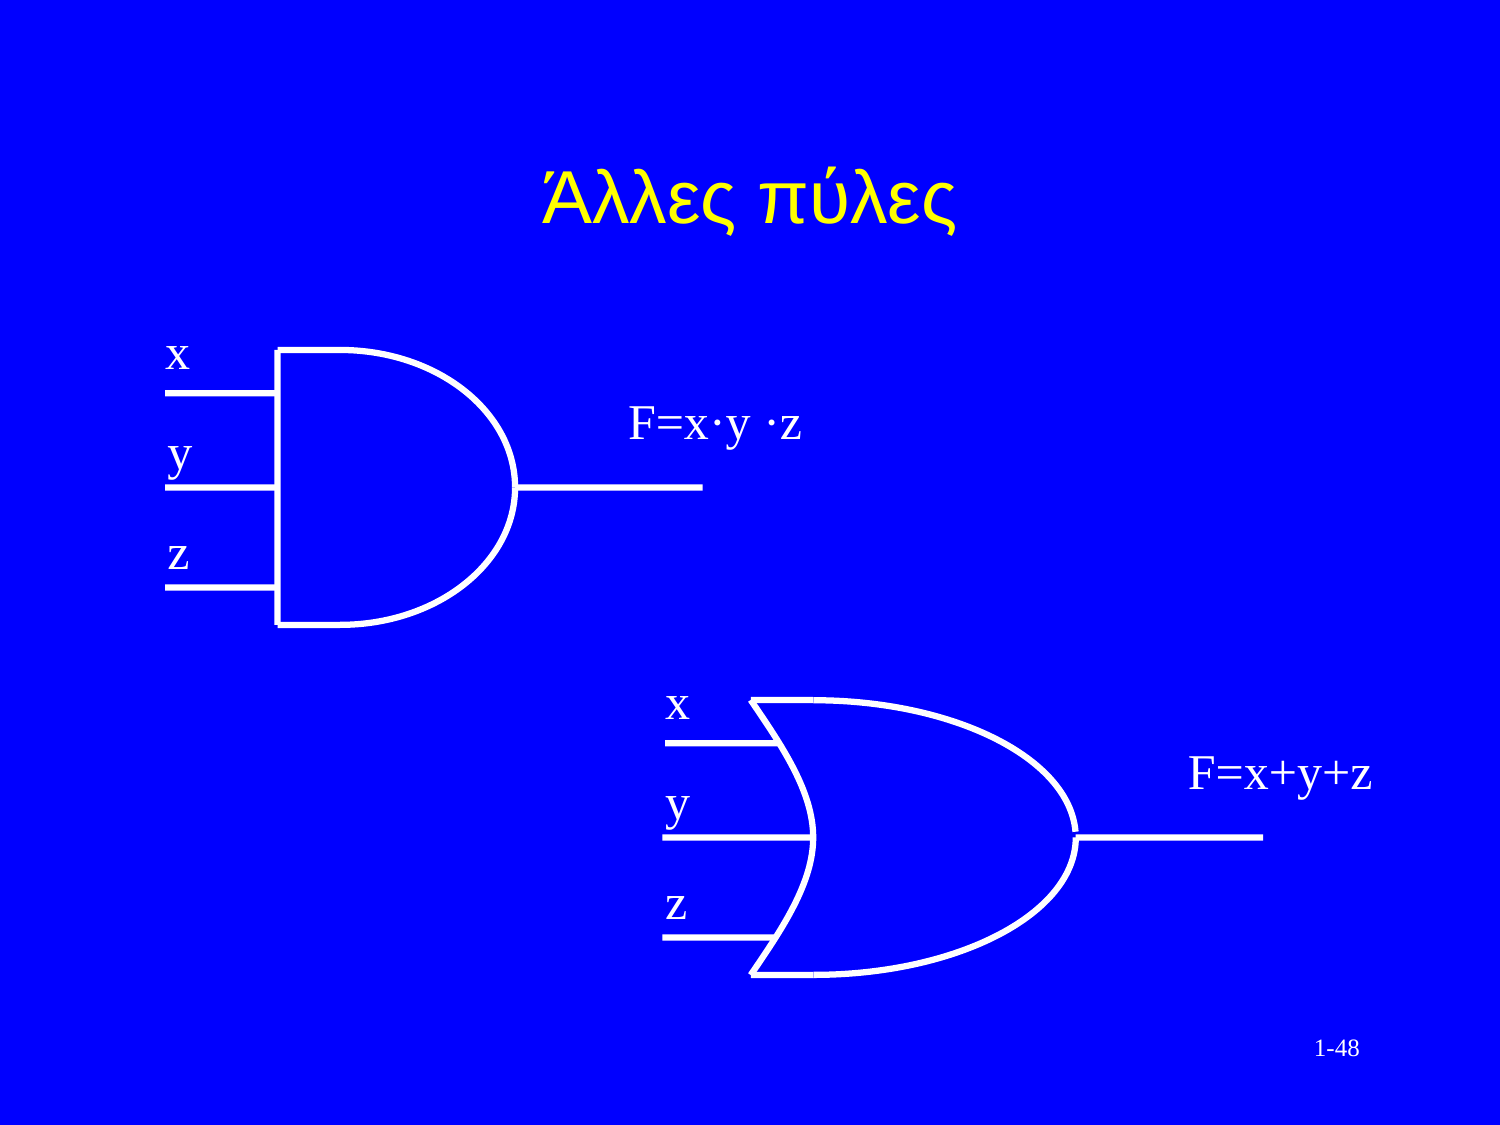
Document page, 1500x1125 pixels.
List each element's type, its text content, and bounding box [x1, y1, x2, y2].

text_box [813, 837, 1076, 975]
text_box [340, 487, 516, 625]
text_box F=x+y+z [1173, 731, 1388, 807]
text_box y [650, 762, 705, 838]
text_box [813, 700, 1076, 837]
text_box [340, 349, 516, 487]
text_box y [152, 412, 208, 488]
text_box z [650, 862, 703, 938]
text_box F=x·y ·z [613, 381, 818, 457]
text_box x [150, 312, 205, 388]
title Άλλες πύλες [112, 99, 1388, 288]
text_box z [152, 512, 205, 588]
text_box x [650, 662, 705, 738]
text_box [750, 699, 814, 976]
